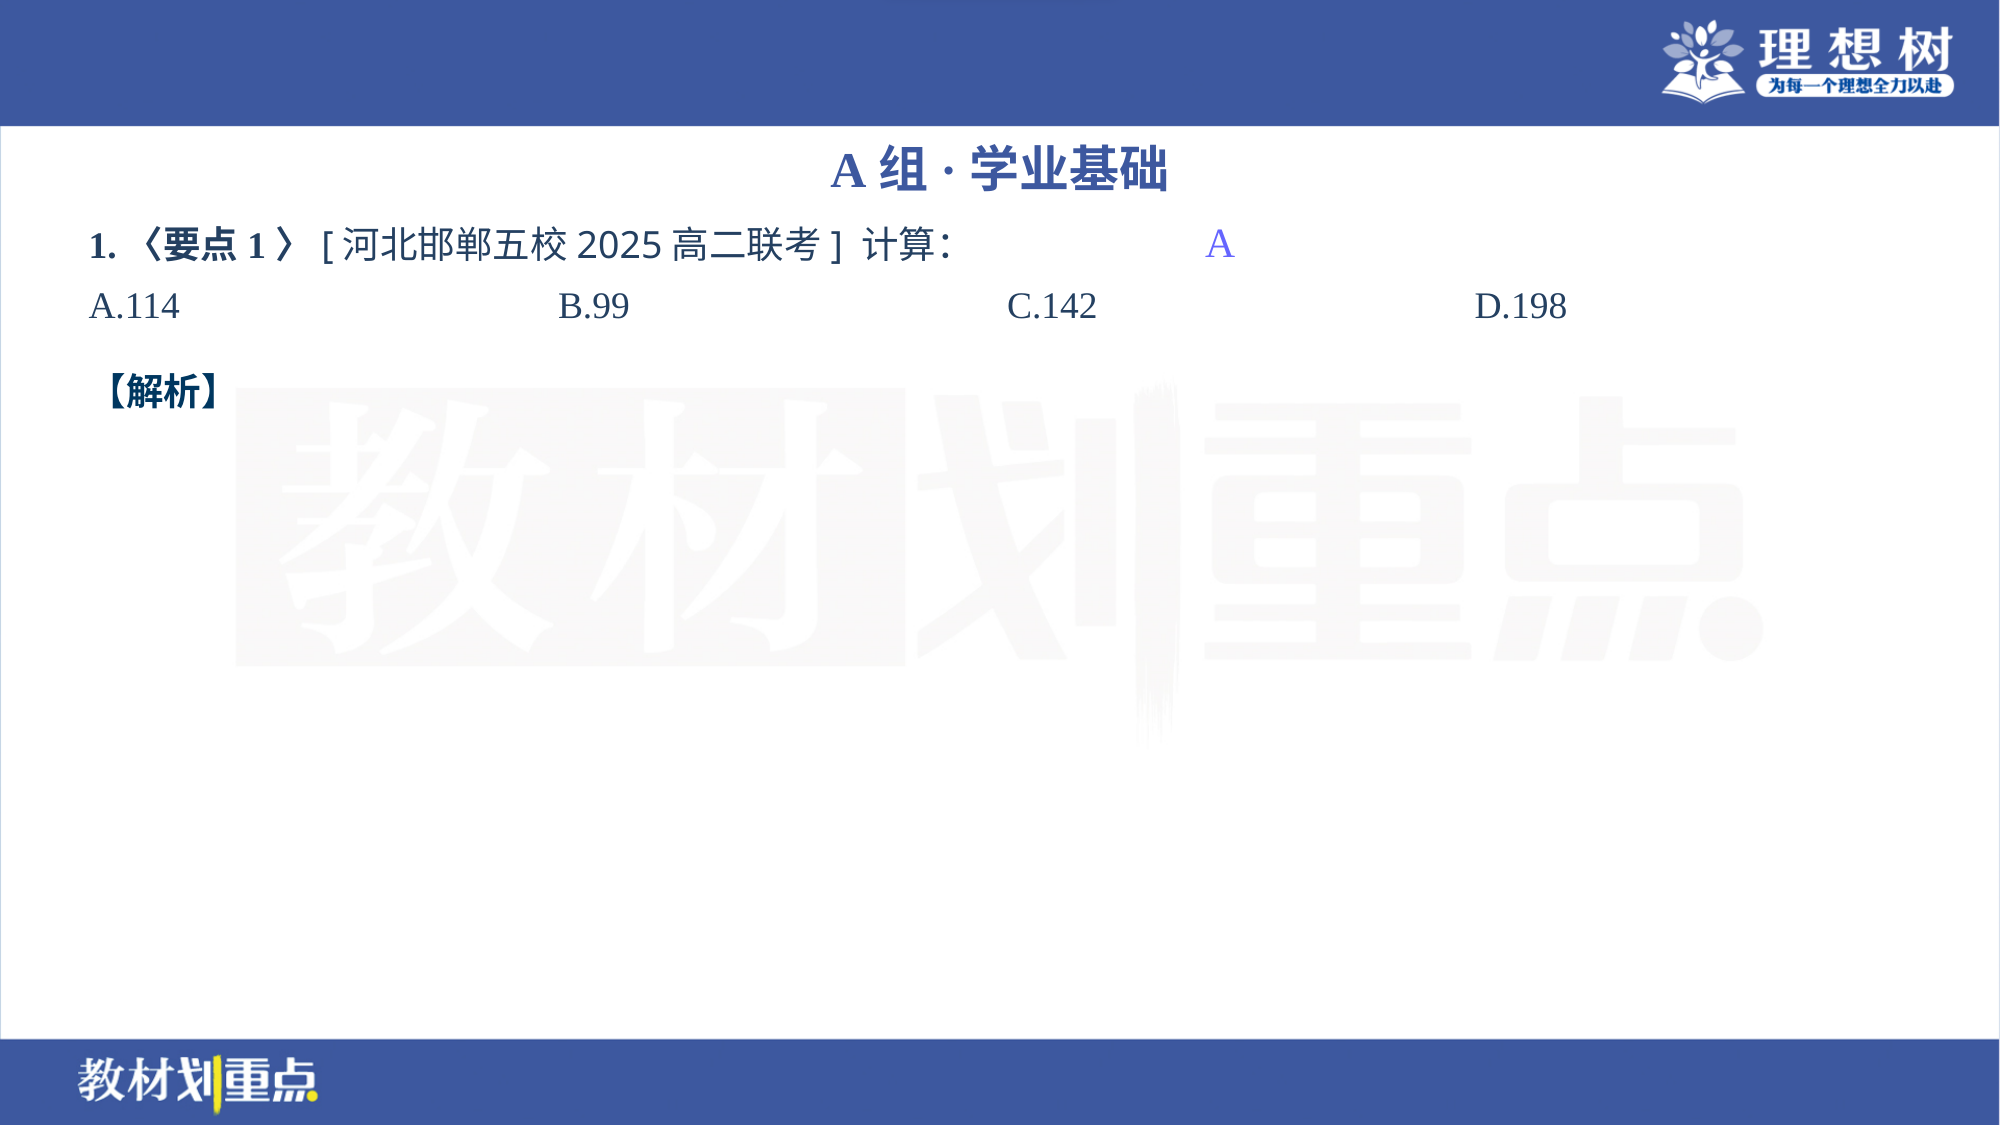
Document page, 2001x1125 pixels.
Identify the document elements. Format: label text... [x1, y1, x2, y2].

text_box A组·学业基础 [88, 135, 1911, 196]
text_box A.114 B.99 C.142 D.198 [88, 259, 1911, 319]
text_box A [1190, 213, 1251, 259]
picture [0, 0, 2000, 1125]
